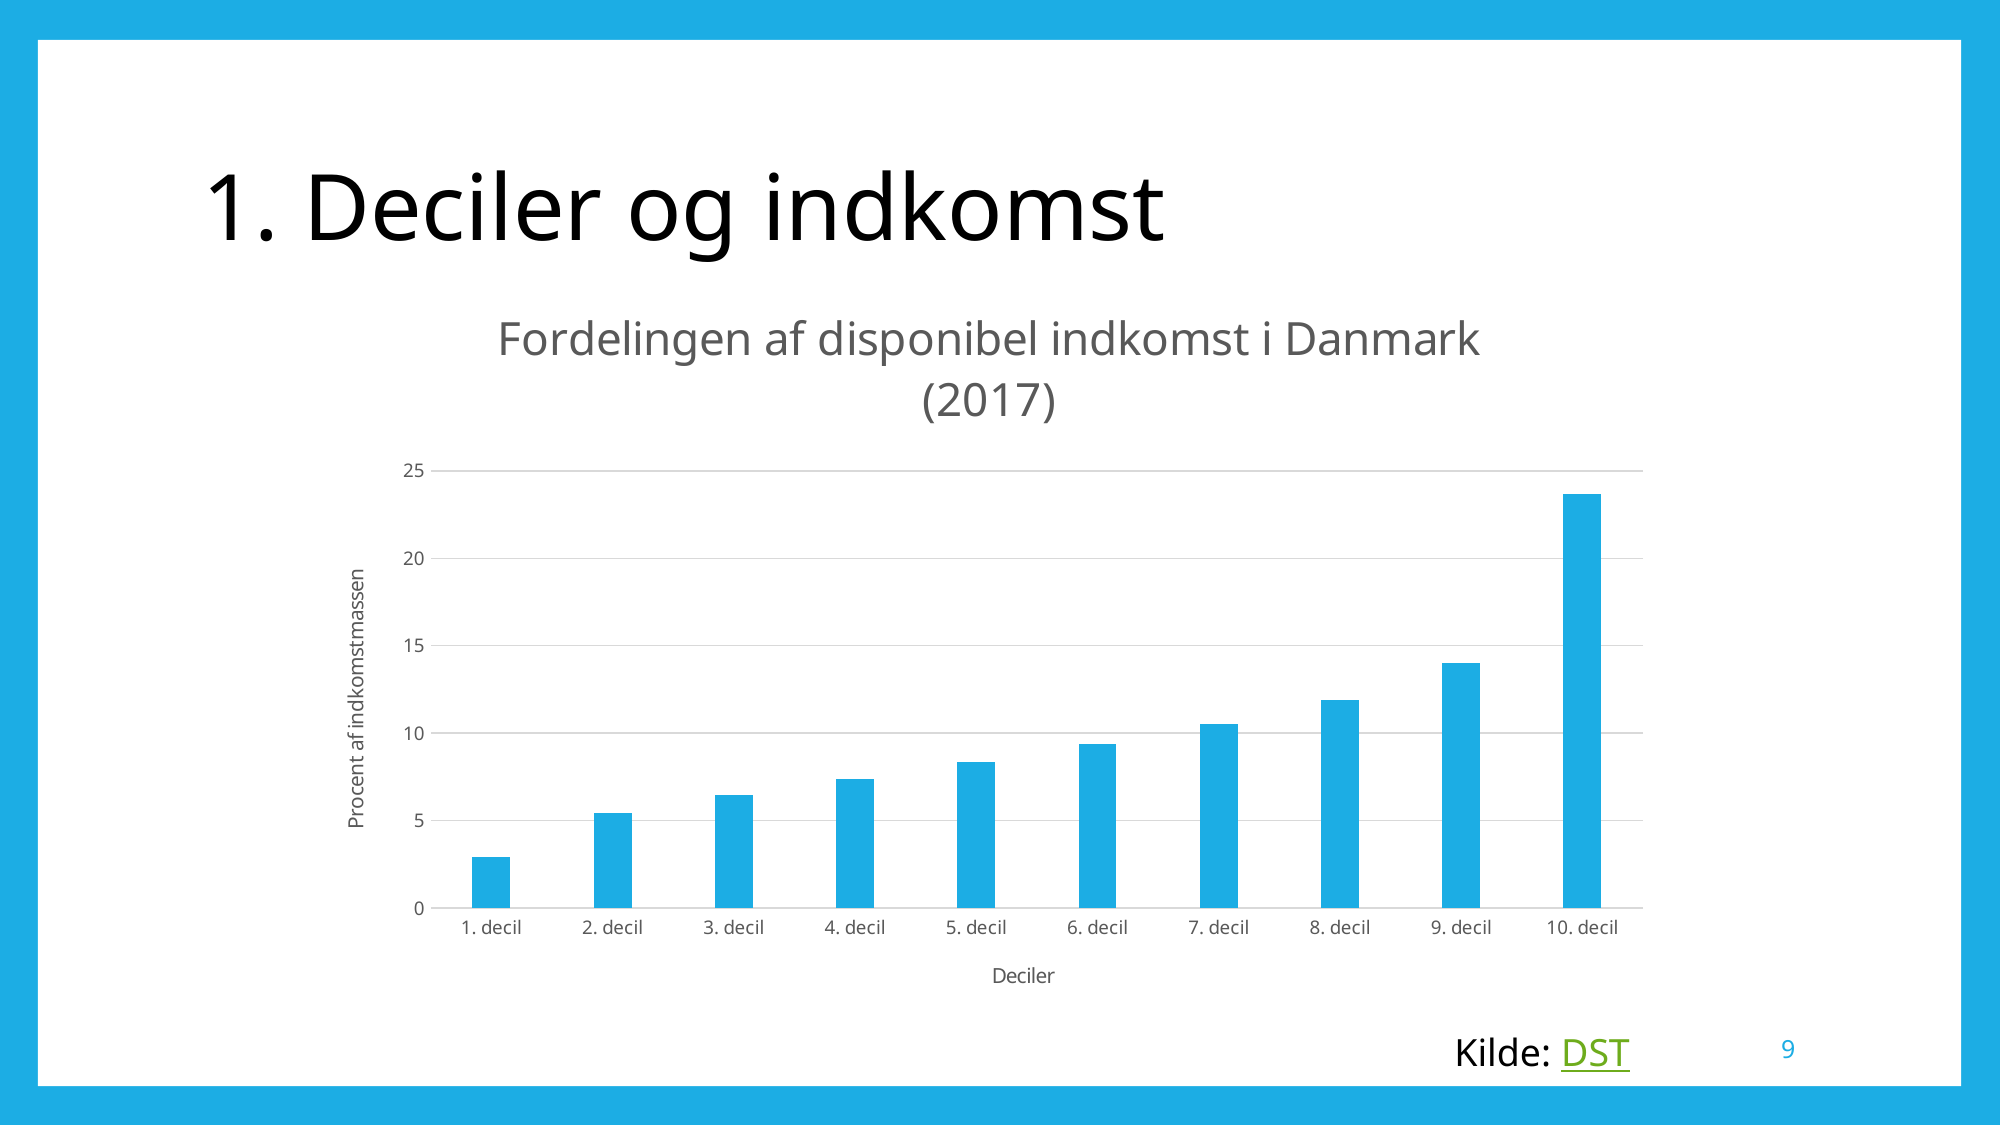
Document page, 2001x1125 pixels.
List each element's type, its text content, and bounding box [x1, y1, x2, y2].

chart [308, 269, 1671, 1022]
text_box Kilde: DST [1439, 1021, 1966, 1088]
title 1. Deciler og indkomst [187, 99, 1808, 323]
